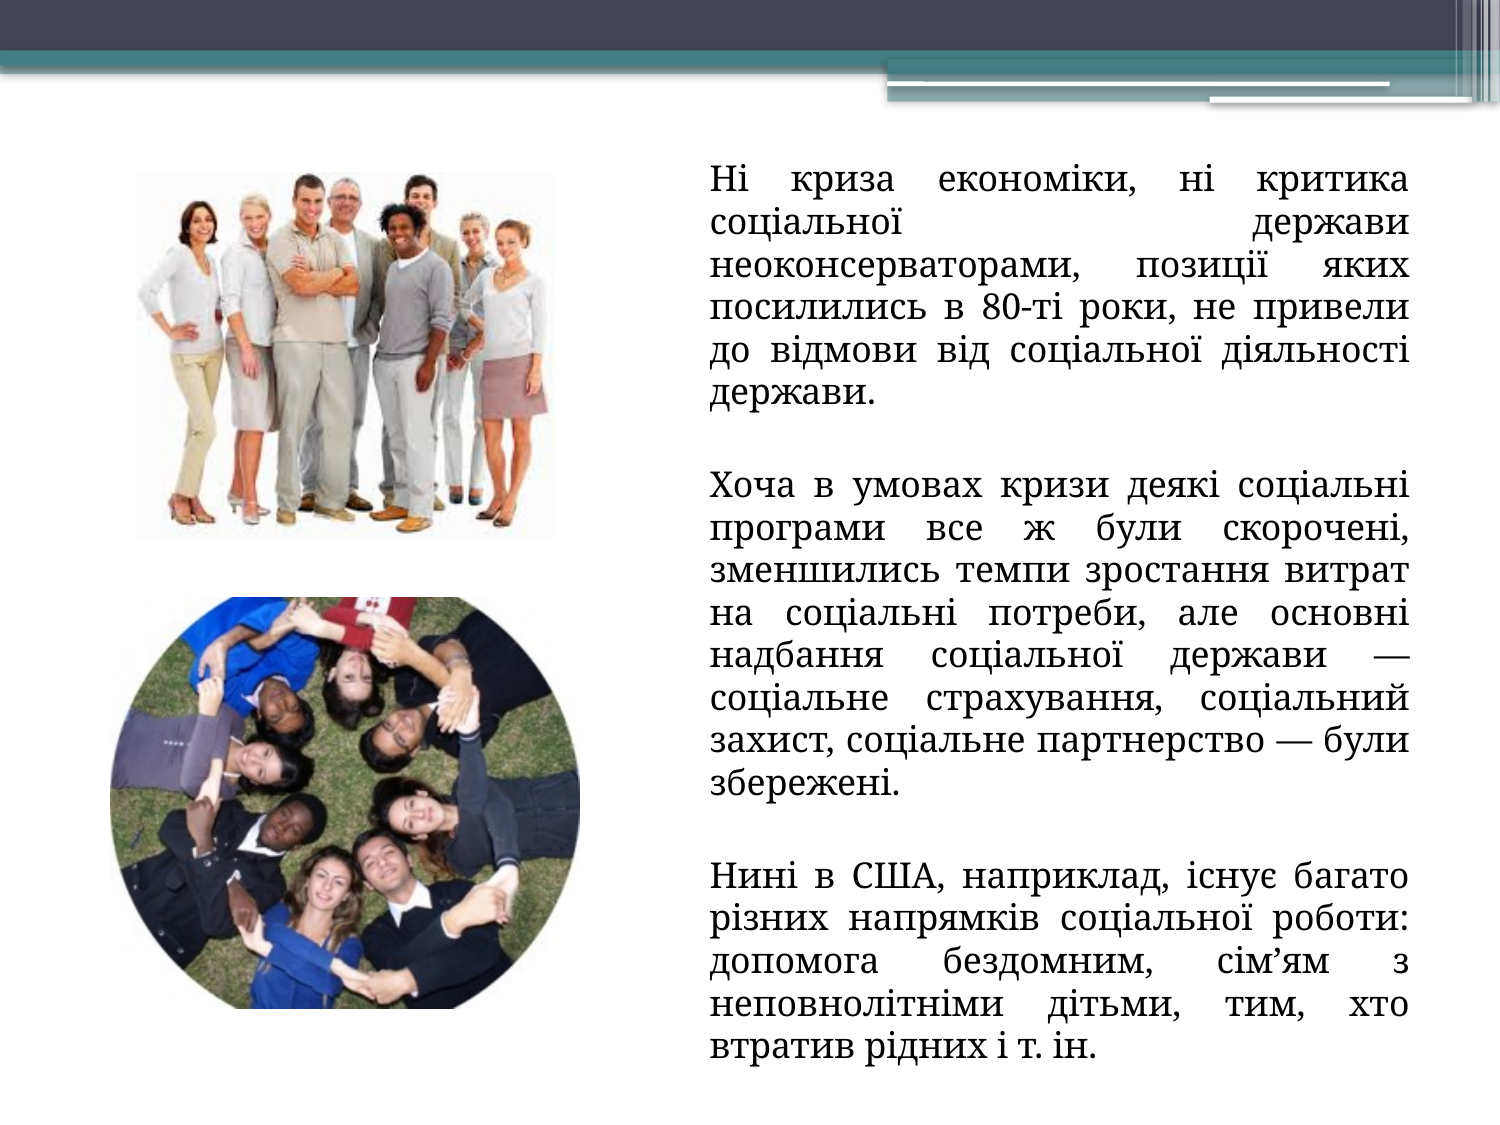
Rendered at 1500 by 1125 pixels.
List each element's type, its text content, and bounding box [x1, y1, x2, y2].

picture [135, 172, 555, 540]
list Ні криза економіки, ні критика соціальної держави неоконсерваторами, позиції яких посилились в 80-ті роки, не привели до відмови від соціальної діяльності держави. Хоча в умовах кризи деякі соціальні програми все ж були скорочені, зменшились темпи зростання витрат на соціальні потреби, але основні надбання соціальної держави — соціальне страхування, соціальний захист, соціальне партнерство — були збережені. Нині в США, наприклад, існує багато різних напрямків соціальної роботи: допомога бездомним, сім’ям з неповнолітніми дітьми, тим, хто втратив рідних і т. ін. [679, 149, 1425, 1079]
picture [110, 597, 580, 1010]
